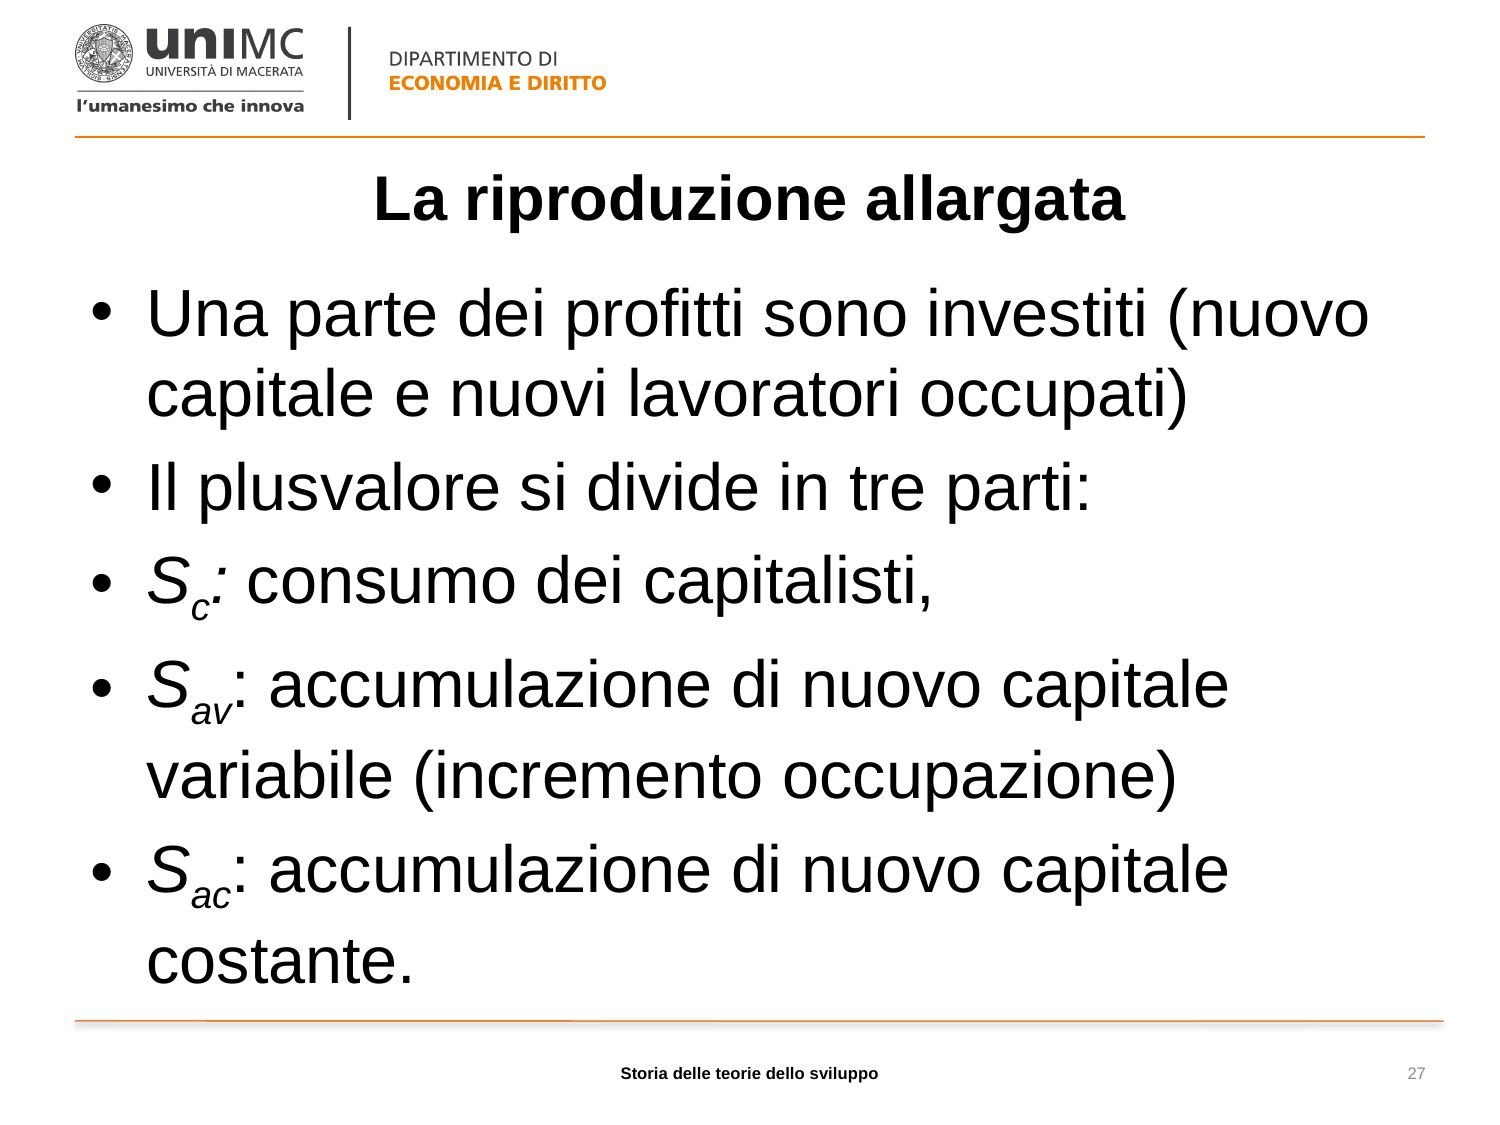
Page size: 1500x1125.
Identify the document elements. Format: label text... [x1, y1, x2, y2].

footer Storia delle teorie dello sviluppo [512, 1042, 988, 1103]
title La riproduzione allargata [75, 149, 1425, 241]
list Una parte dei profitti sono investiti (nuovo capitale e nuovi lavoratori occupati) Il plusvalore si divide in tre parti: Sc: consumo dei capitalisti, Sav: accumulazione di nuovo capitale variabile (incremento occupazione) Sac: accumulazione di nuovo capitale costante. [75, 262, 1425, 1005]
slide_number 27 [1091, 1042, 1442, 1103]
picture [75, 24, 1425, 138]
